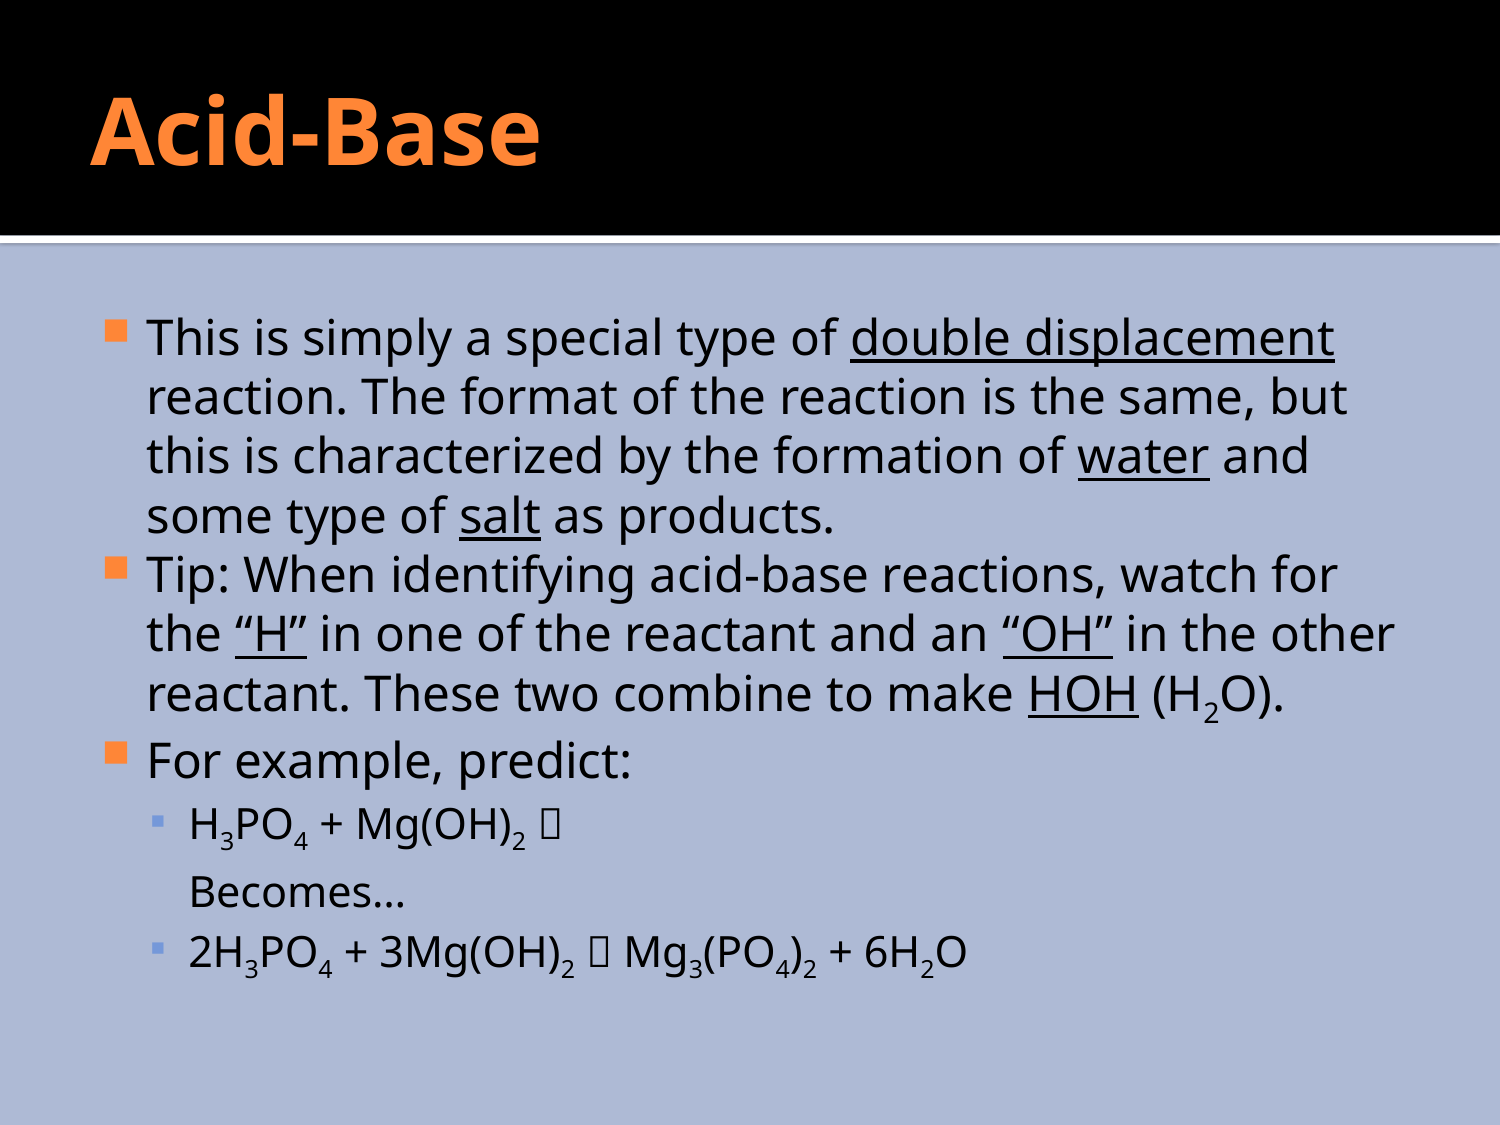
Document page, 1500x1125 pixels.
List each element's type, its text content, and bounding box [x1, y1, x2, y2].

title Acid-Base [75, 25, 1425, 231]
list This is simply a special type of double displacement reaction. The format of the reaction is the same, but this is characterized by the formation of water and some type of salt as products. Tip: When identifying acid-base reactions, watch for the “H” in one of the reactant and an “OH” in the other reactant. These two combine to make HOH (H2O). For example, predict: H3PO4 + Mg(OH)2  Becomes… 2H3PO4 + 3Mg(OH)2  Mg3(PO4)2 + 6H2O [75, 291, 1425, 1050]
